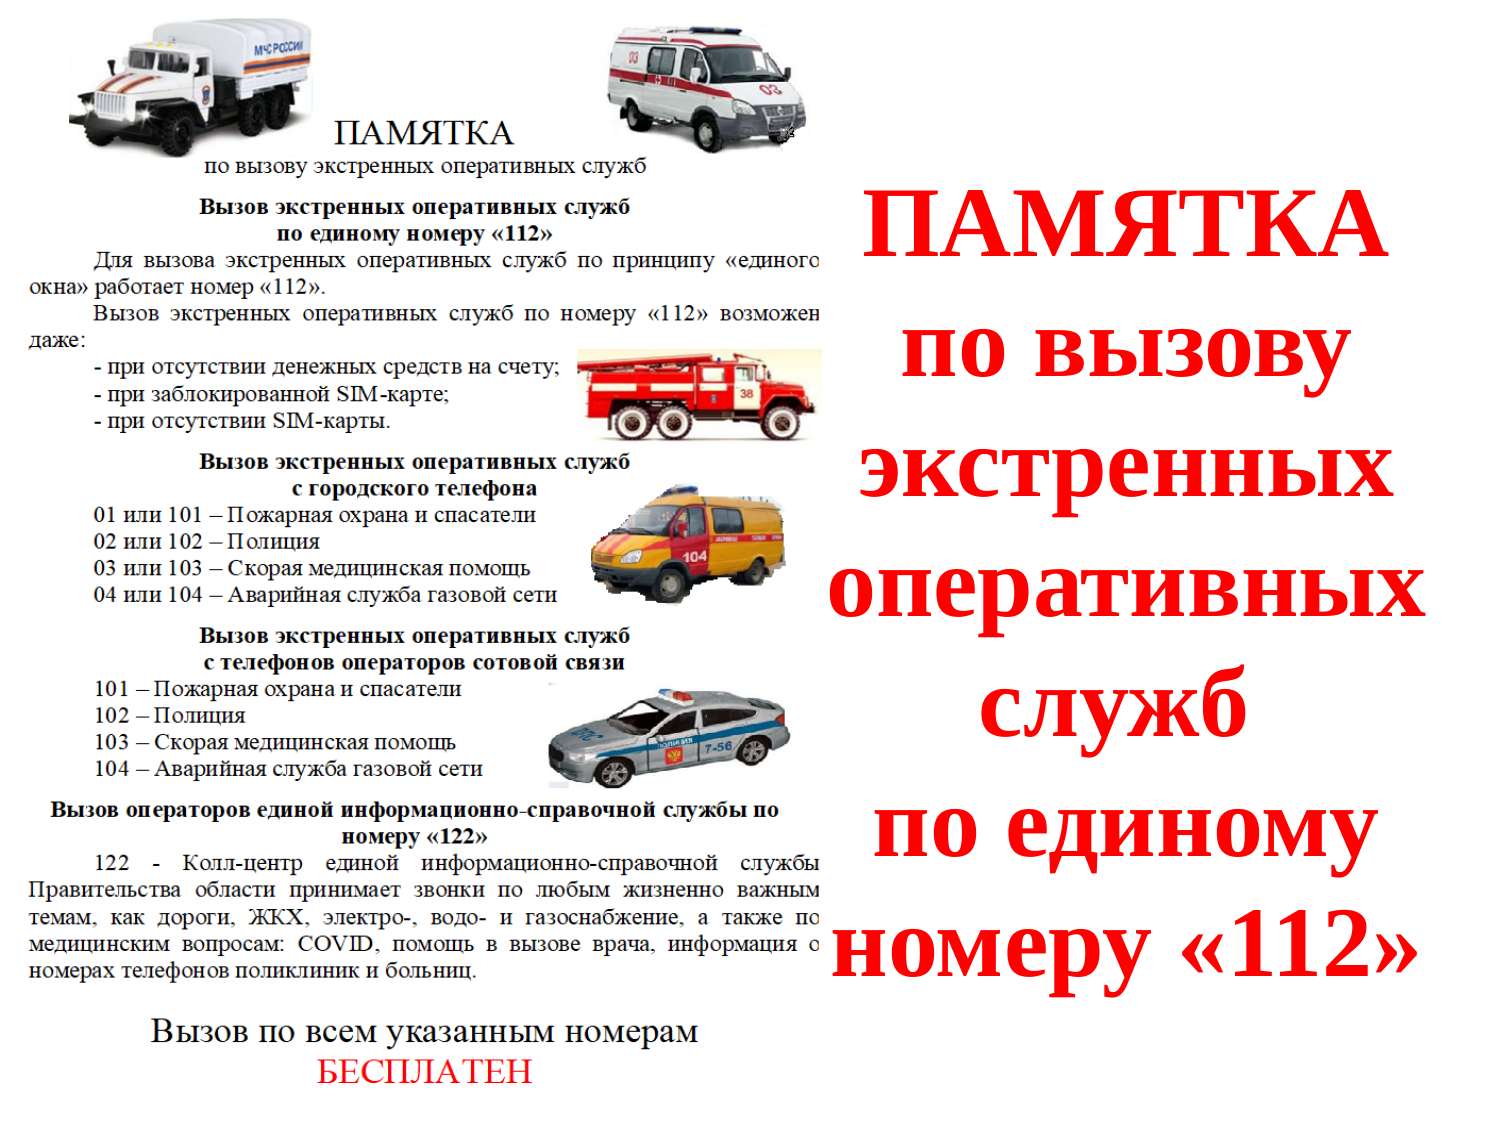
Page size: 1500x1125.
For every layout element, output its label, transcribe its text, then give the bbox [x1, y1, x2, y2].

picture [0, 0, 857, 1125]
text_box ПАМЯТКА по вызову экстренных оперативных служб по единому номеру «112» [860, 149, 1456, 1004]
